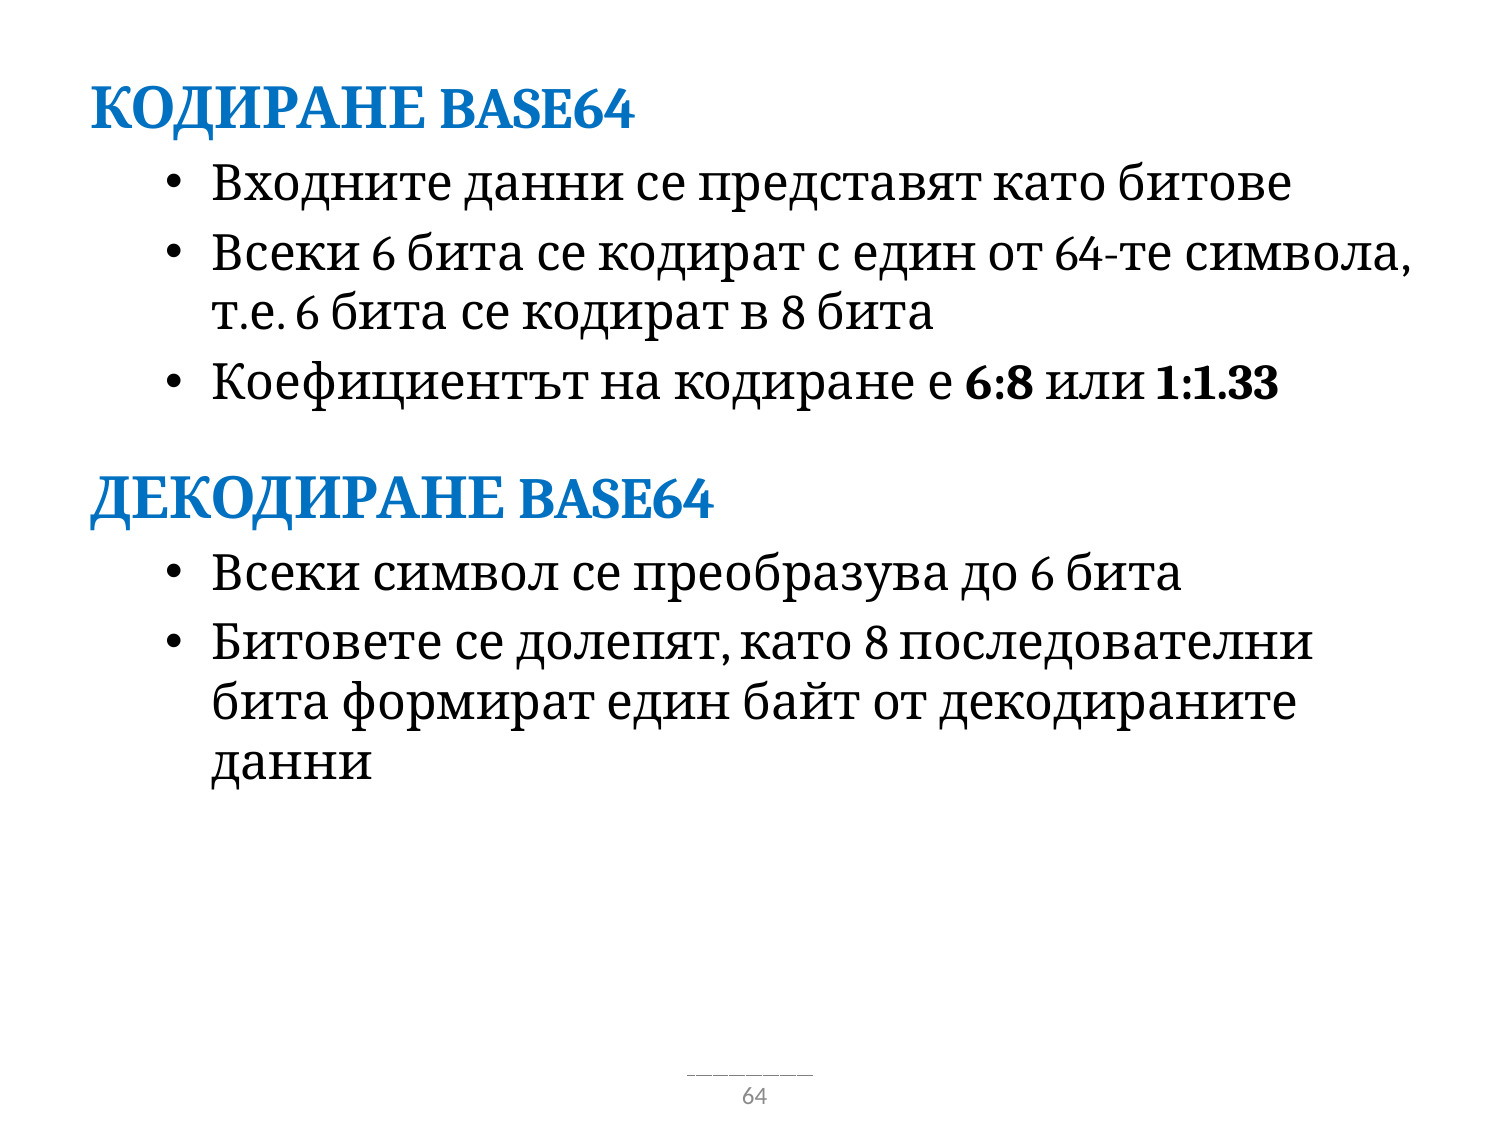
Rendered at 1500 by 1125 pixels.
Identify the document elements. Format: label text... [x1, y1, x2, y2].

list Кодиране Base64 Входните данни се представят като битове Всеки 6 бита се кодират с един от 64-те символа, т.е. 6 бита се кодират в 8 бита Коефициентът на кодиране е 6:8 или 1:1.33 Декодиране Base64 Всеки символ се преобразува до 6 бита Битовете се долепят, като 8 последователни бита формират един байт от декодираните данни [75, 62, 1450, 1063]
slide_number 64 [579, 1065, 930, 1125]
